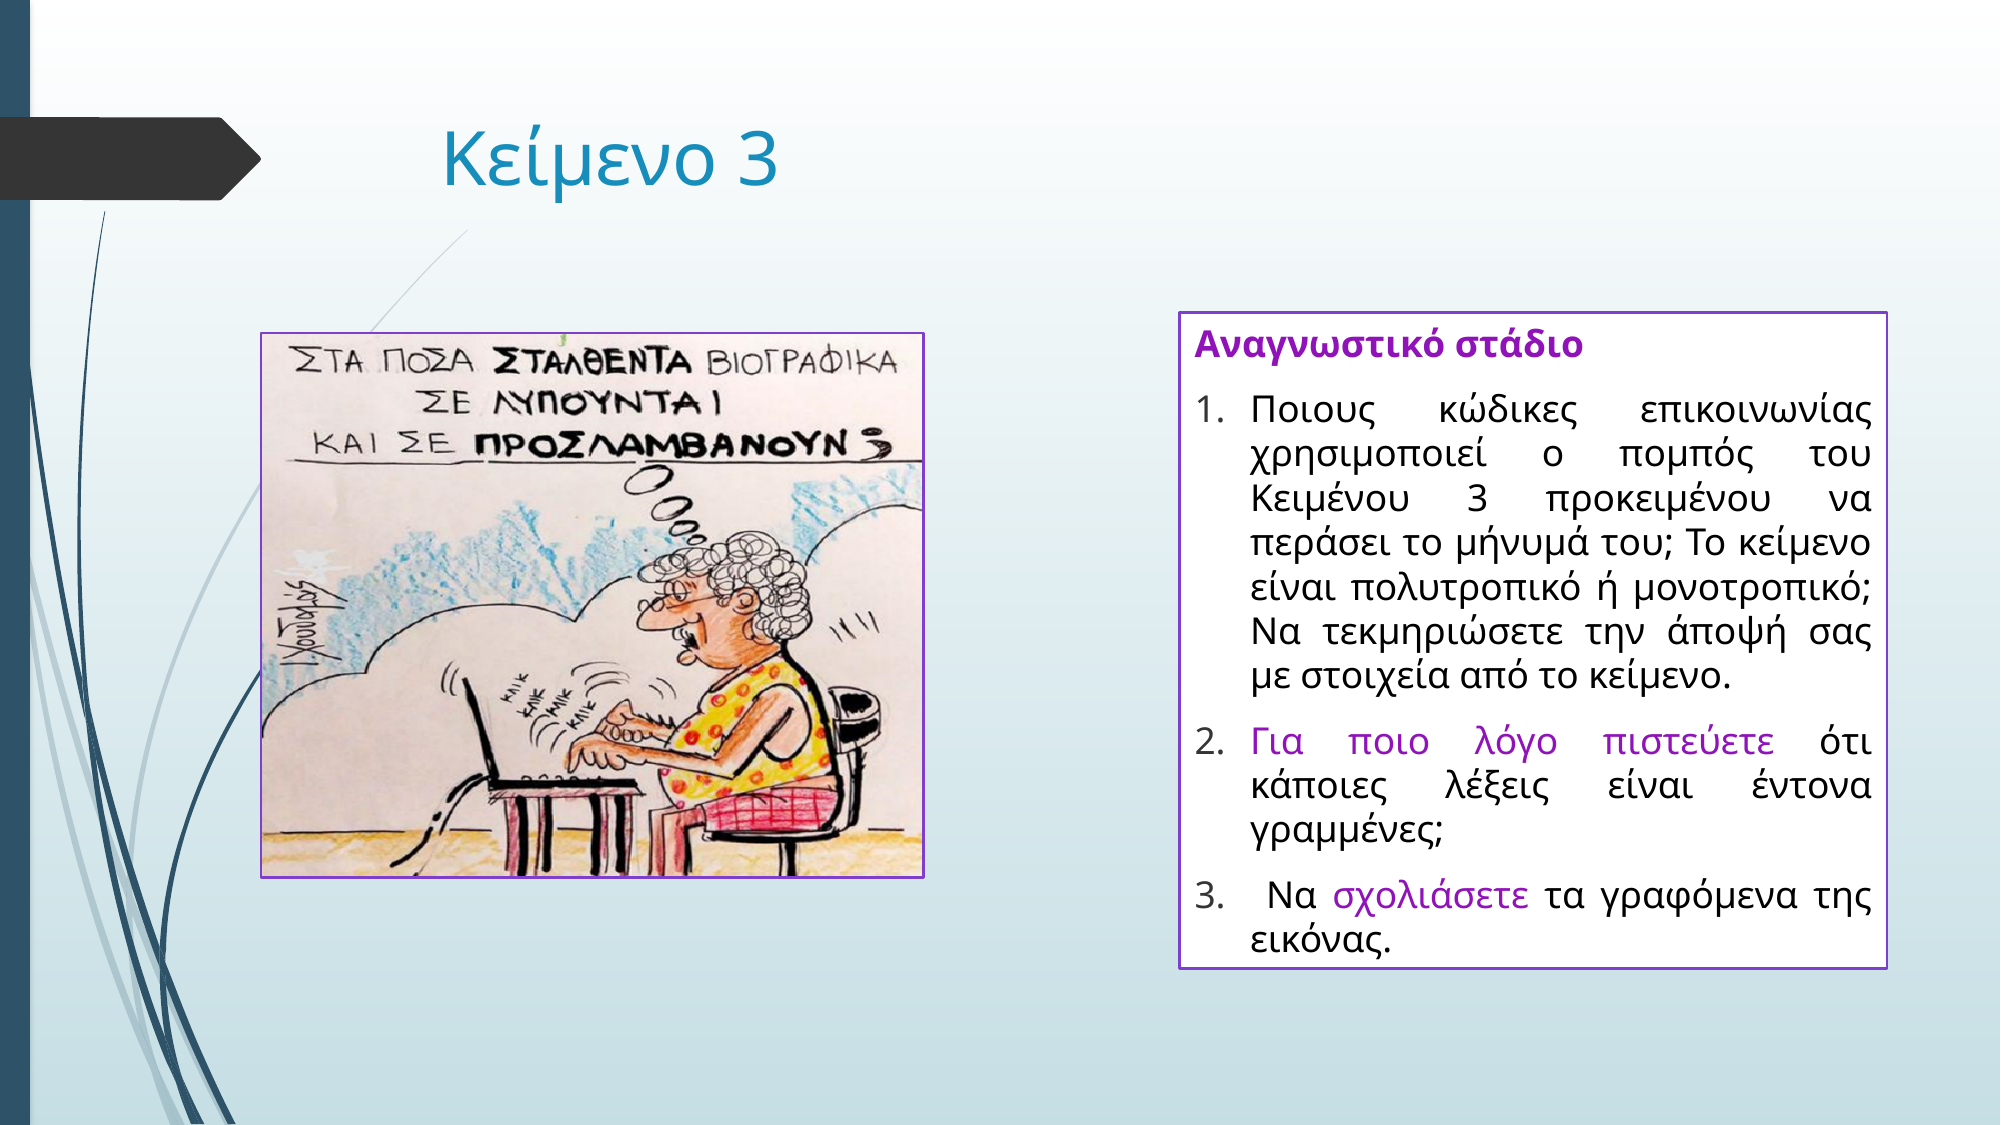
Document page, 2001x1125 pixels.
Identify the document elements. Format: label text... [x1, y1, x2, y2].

title Κείμενο 3 [425, 102, 1888, 313]
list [262, 334, 923, 877]
list Αναγνωστικό στάδιο Ποιους κώδικες επικοινωνίας χρησιμοποιεί ο πομπός του Κειμένου 3 προκειμένου να περάσει το μήνυμά του; Το κείμενο είναι πολυτροπικό ή μονοτροπικό; Να τεκμηριώσετε την άποψή σας με στοιχεία από το κείμενο. Για ποιο λόγο πιστεύετε ότι κάποιες λέξεις είναι έντονα γραμμένες; Να σχολιάσετε τα γραφόμενα της εικόνας. [1178, 311, 1888, 970]
